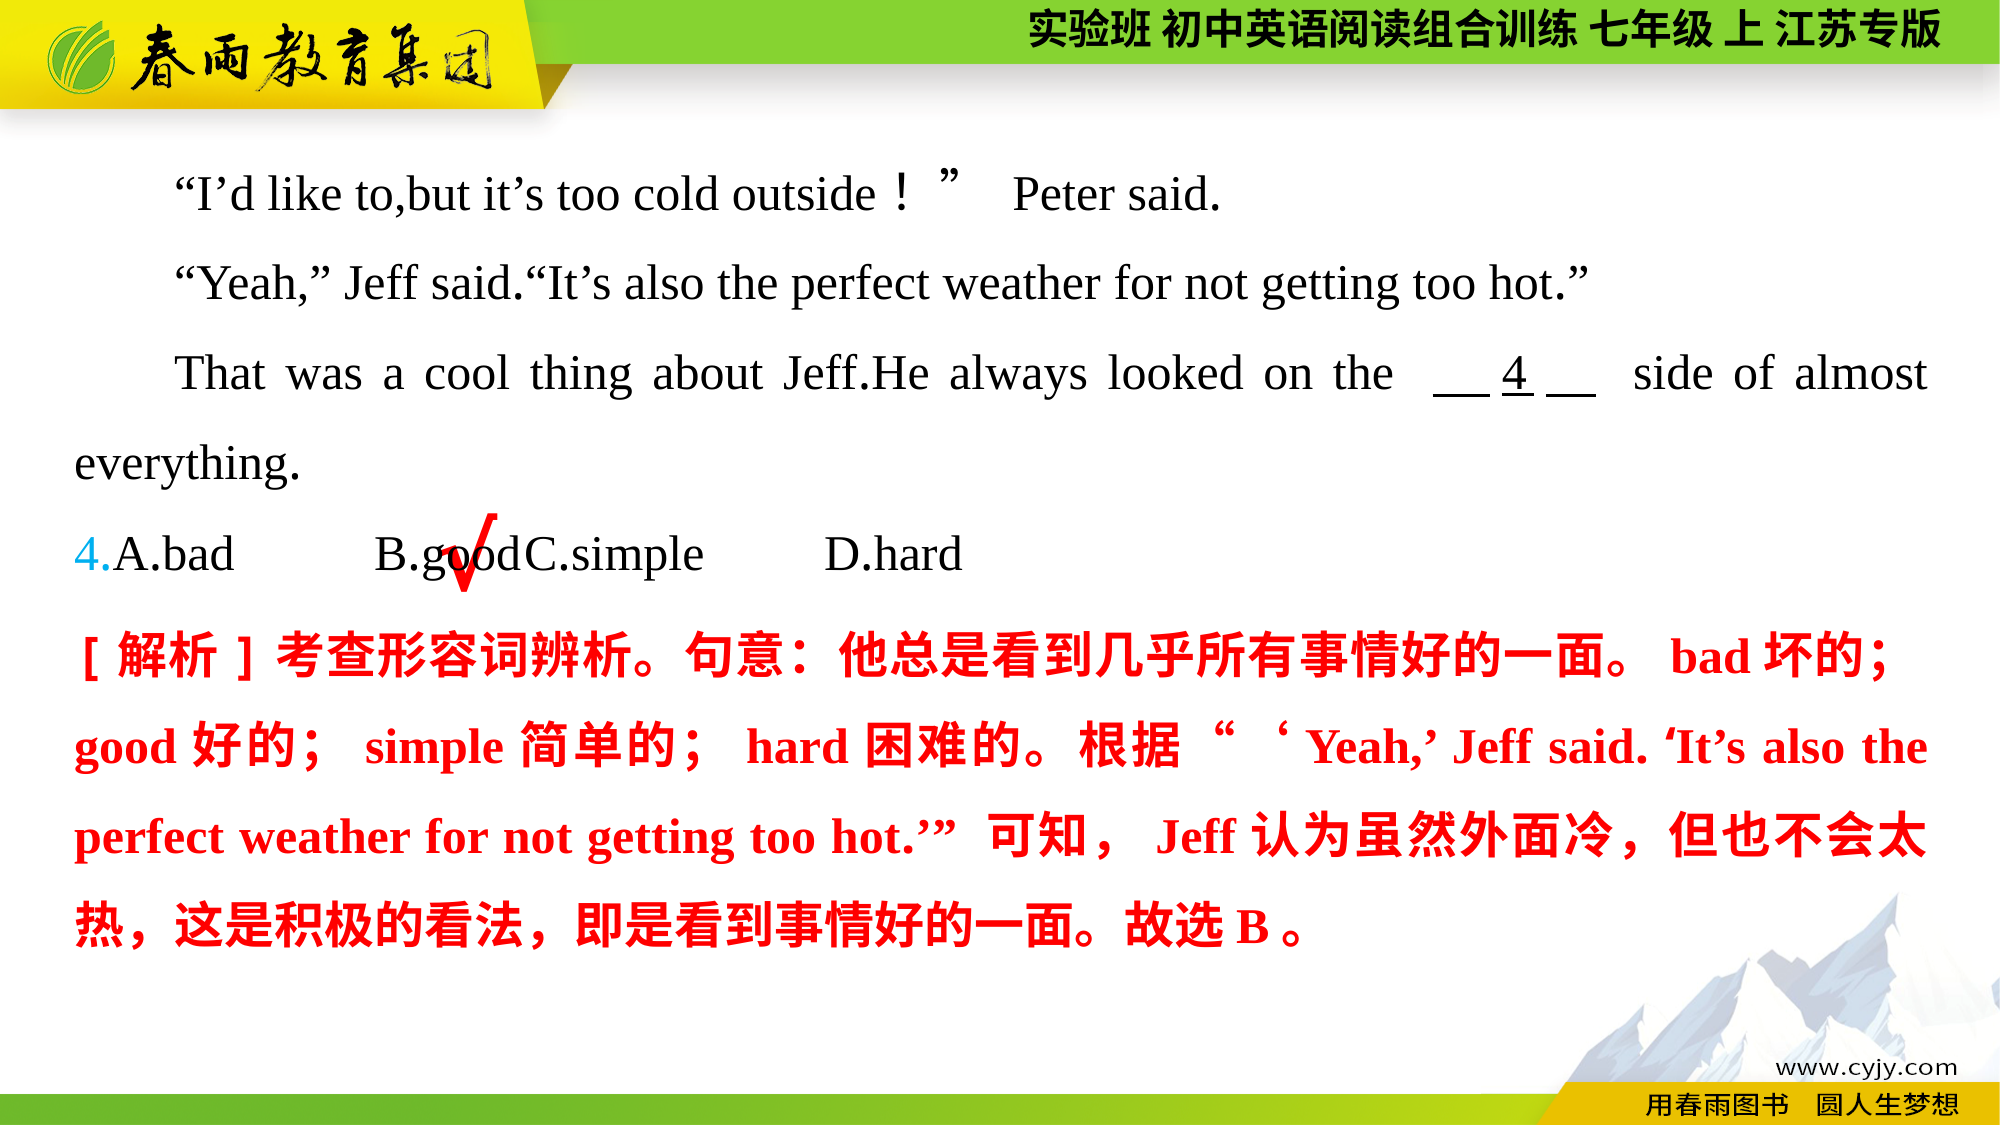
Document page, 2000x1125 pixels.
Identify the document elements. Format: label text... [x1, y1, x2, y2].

picture [0, 0, 2000, 1125]
text_box [解析]考查形容词辨析。句意：他总是看到几乎所有事情好的一面。bad坏的；good好的；simple简单的；hard困难的。根据“‘Yeah,’ Jeff said. ‘It’s also the perfect weather for not getting too hot.’” 可知，Jeff认为虽然外面冷，但也不会太热，这是积极的看法，即是看到事情好的一面。故选B。 [59, 586, 1944, 962]
list “I’d like to,but it’s too cold outside！” Peter said. “Yeah,” Jeff said.“It’s also the perfect weather for not getting too hot.” That was a cool thing about Jeff.He always looked on the 4 side of almost everything. 4.A.bad B.good C.simple D.hard [59, 122, 1944, 586]
